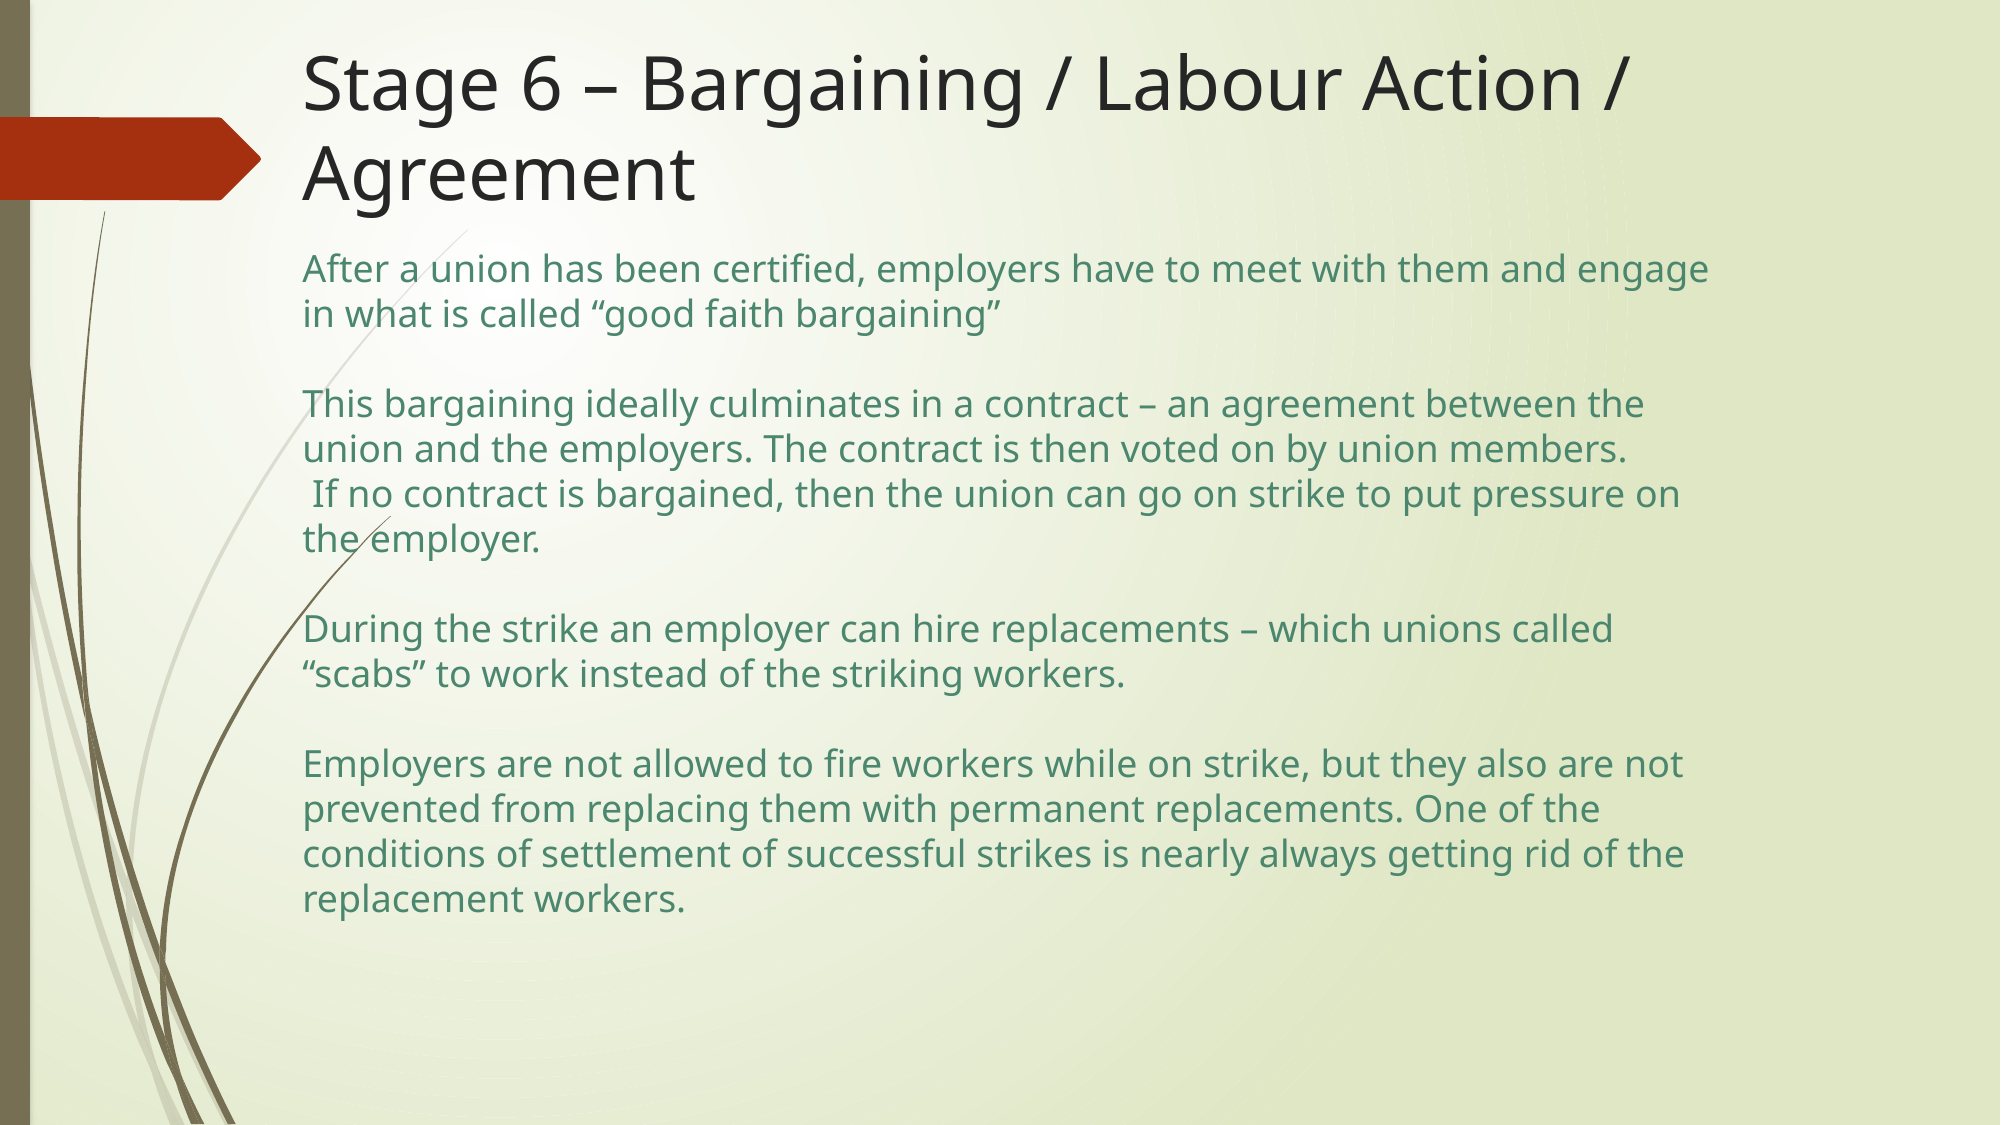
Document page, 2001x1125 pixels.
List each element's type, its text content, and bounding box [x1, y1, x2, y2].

text_box After a union has been certified, employers have to meet with them and engage in what is called “good faith bargaining” This bargaining ideally culminates in a contract – an agreement between the union and the employers. The contract is then voted on by union members. If no contract is bargained, then the union can go on strike to put pressure on the employer. During the strike an employer can hire replacements – which unions called “scabs” to work instead of the striking workers. Employers are not allowed to fire workers while on strike, but they also are not prevented from replacing them with permanent replacements. One of the conditions of settlement of successful strikes is nearly always getting rid of the replacement workers. [287, 237, 1750, 928]
title Stage 6 – Bargaining / Labour Action / Agreement [287, 27, 1750, 237]
